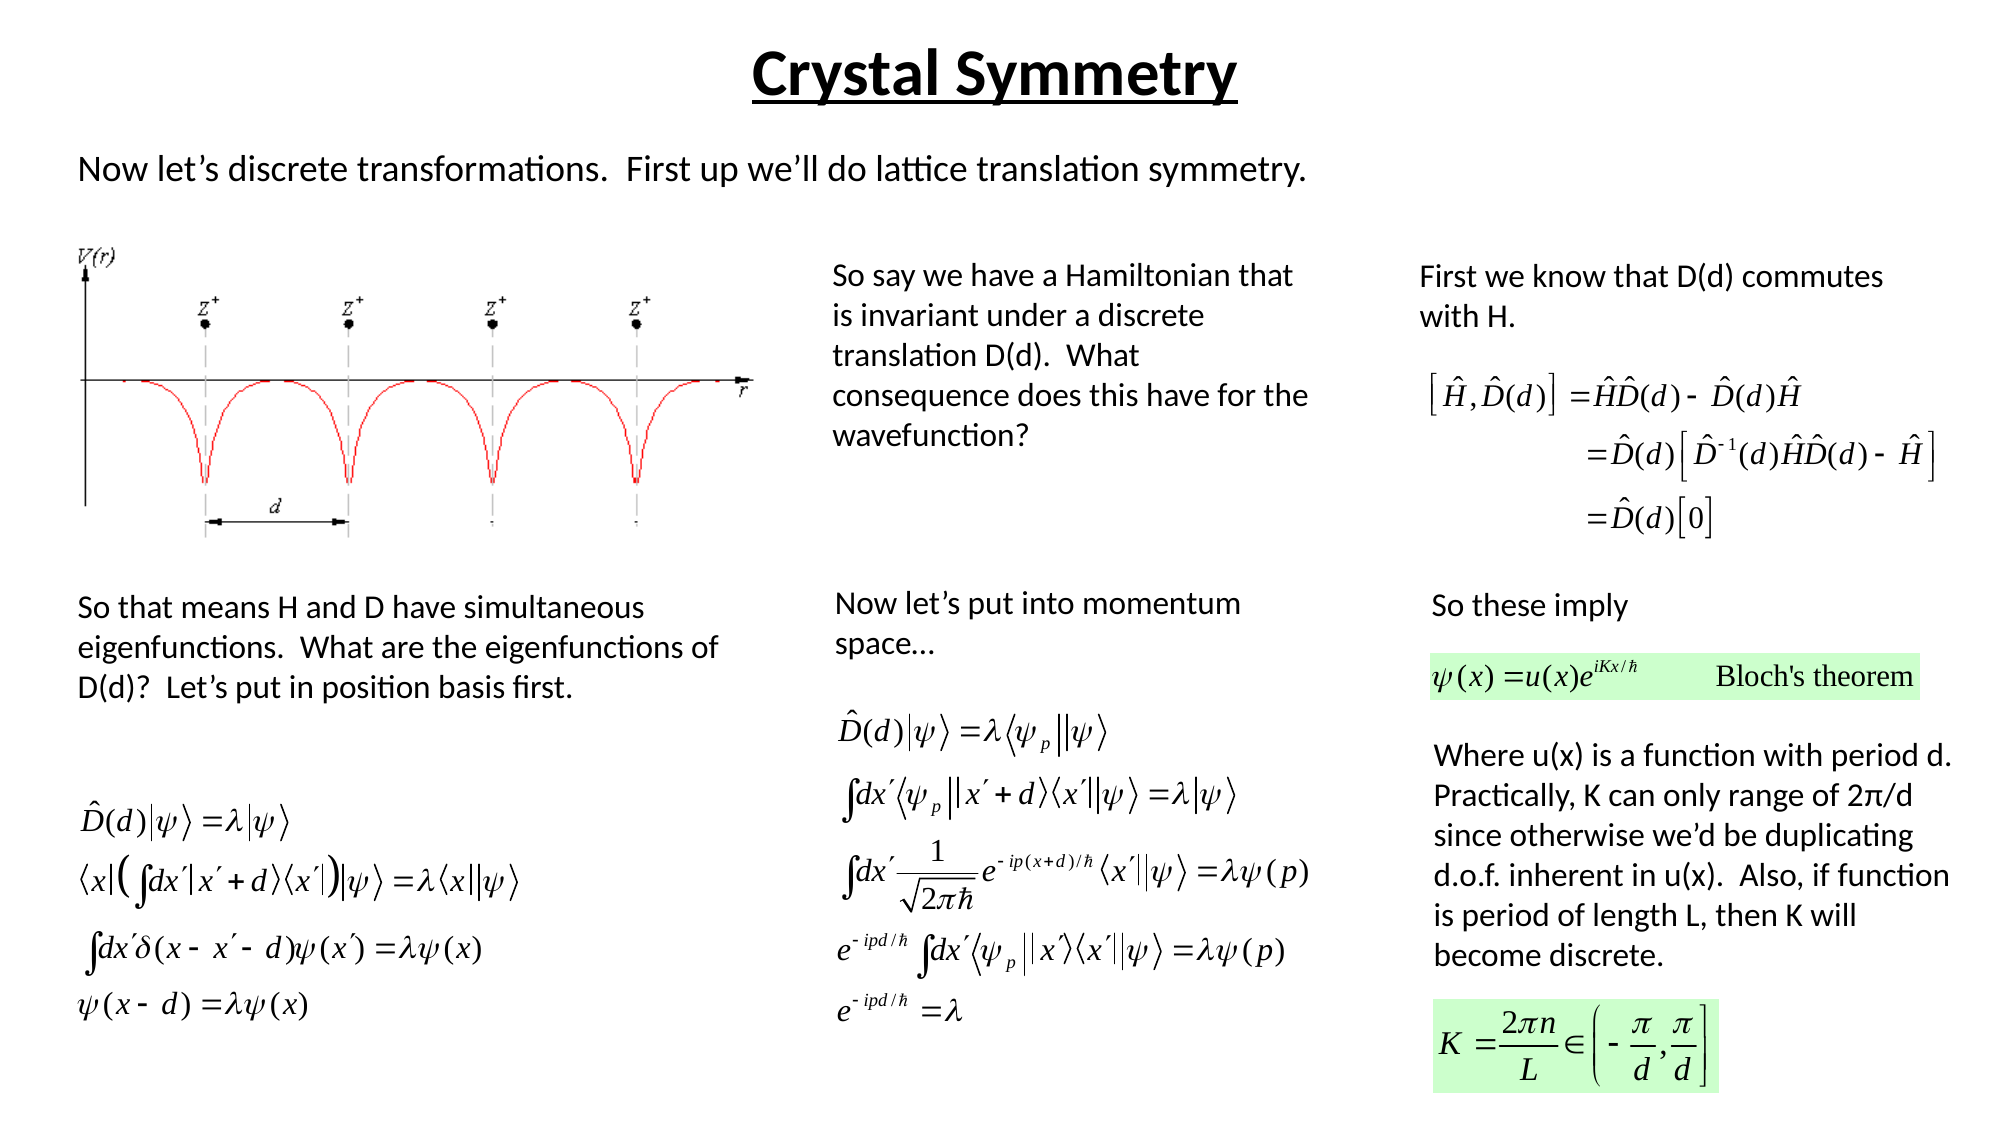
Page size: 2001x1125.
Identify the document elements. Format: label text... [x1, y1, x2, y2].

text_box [1429, 653, 1921, 700]
text_box Now let’s put into momentum space… [820, 574, 1263, 669]
text_box Crystal Symmetry [737, 21, 1395, 116]
text_box Now let’s discrete transformations. First up we’ll do lattice translation symmetry. [62, 136, 1352, 197]
text_box Where u(x) is a function with period d. Practically, K can only range of 2π/d since otherwise we’d be duplicating d.o.f. inherent in u(x). Also, if function is period of length L, then K will become discrete. [1418, 725, 1983, 981]
text_box So say we have a Hamiltonian that is invariant under a discrete translation D(d). What consequence does this have for the wavefunction? [817, 245, 1330, 461]
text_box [1423, 367, 1947, 546]
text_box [74, 793, 525, 1029]
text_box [1432, 999, 1719, 1093]
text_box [832, 702, 1316, 1029]
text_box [74, 212, 765, 550]
text_box So these imply [1416, 575, 1860, 631]
text_box First we know that D(d) commutes with H. [1404, 247, 1933, 342]
text_box So that means H and D have simultaneous eigenfunctions. What are the eigenfunctions of D(d)? Let’s put in position basis first. [62, 577, 738, 713]
